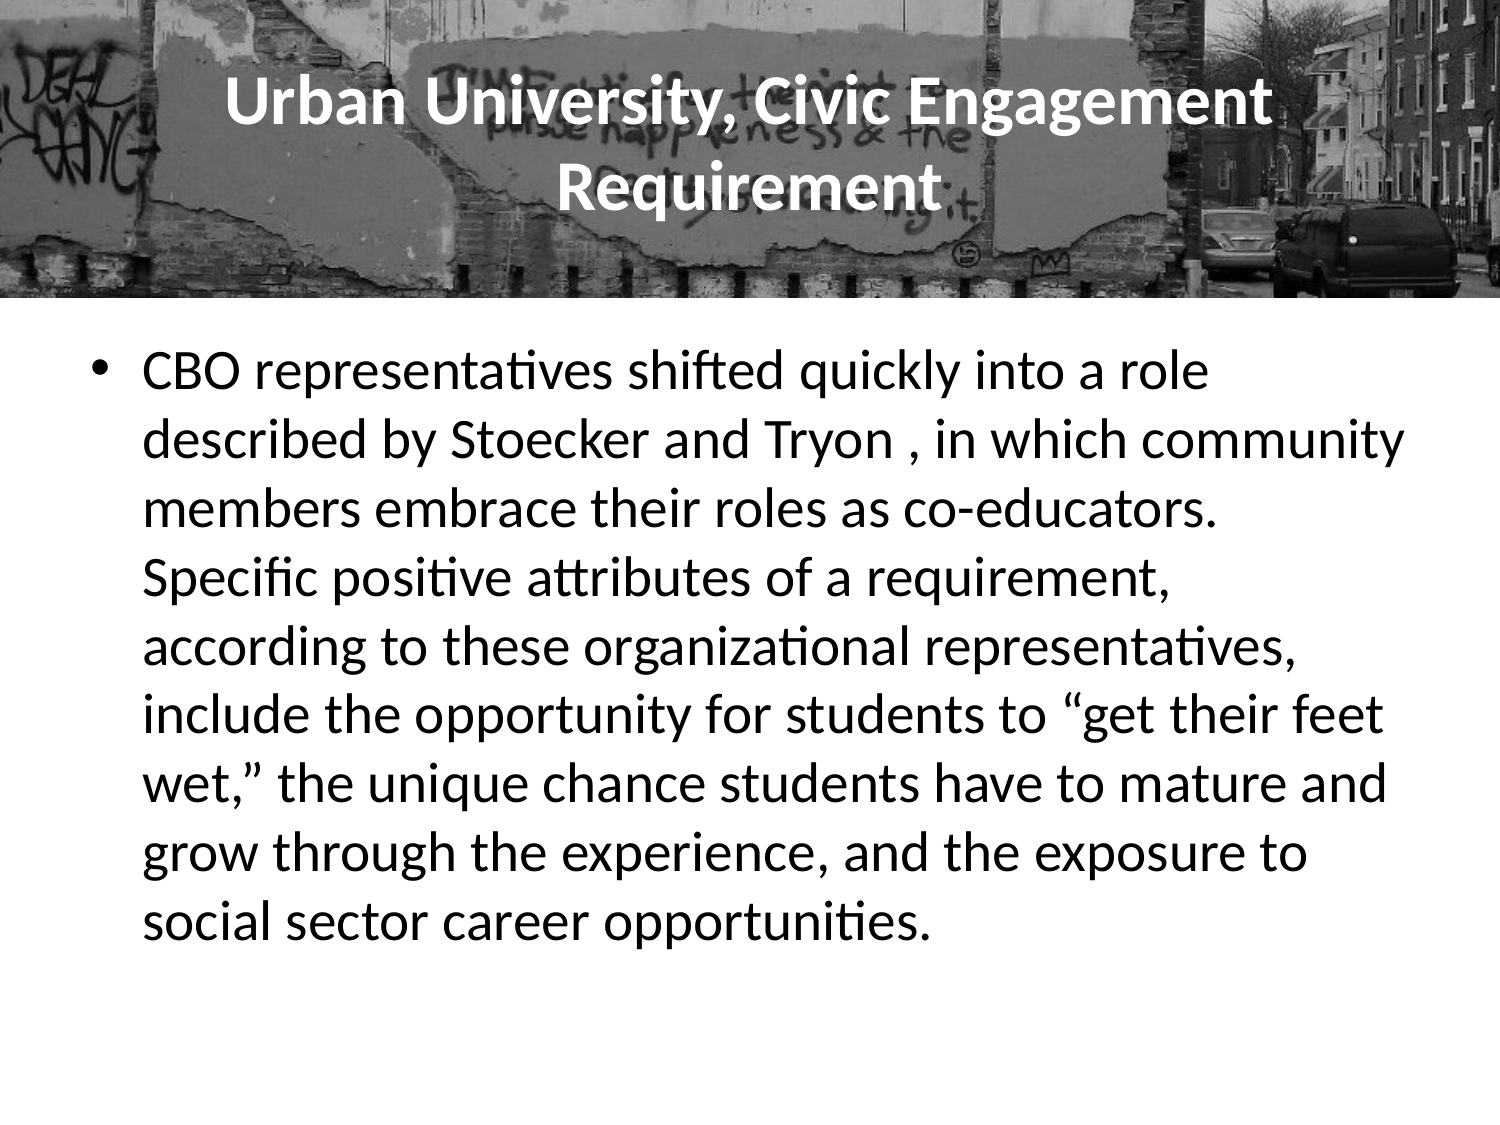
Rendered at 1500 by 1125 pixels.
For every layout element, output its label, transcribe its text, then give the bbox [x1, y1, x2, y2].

list CBO representatives shifted quickly into a role described by Stoecker and Tryon , in which community members embrace their roles as co-educators. Specific positive attributes of a requirement, according to these organizational representatives, include the opportunity for students to “get their feet wet,” the unique chance students have to mature and grow through the experience, and the exposure to social sector career opportunities. [75, 324, 1425, 1005]
picture [0, 0, 1500, 299]
